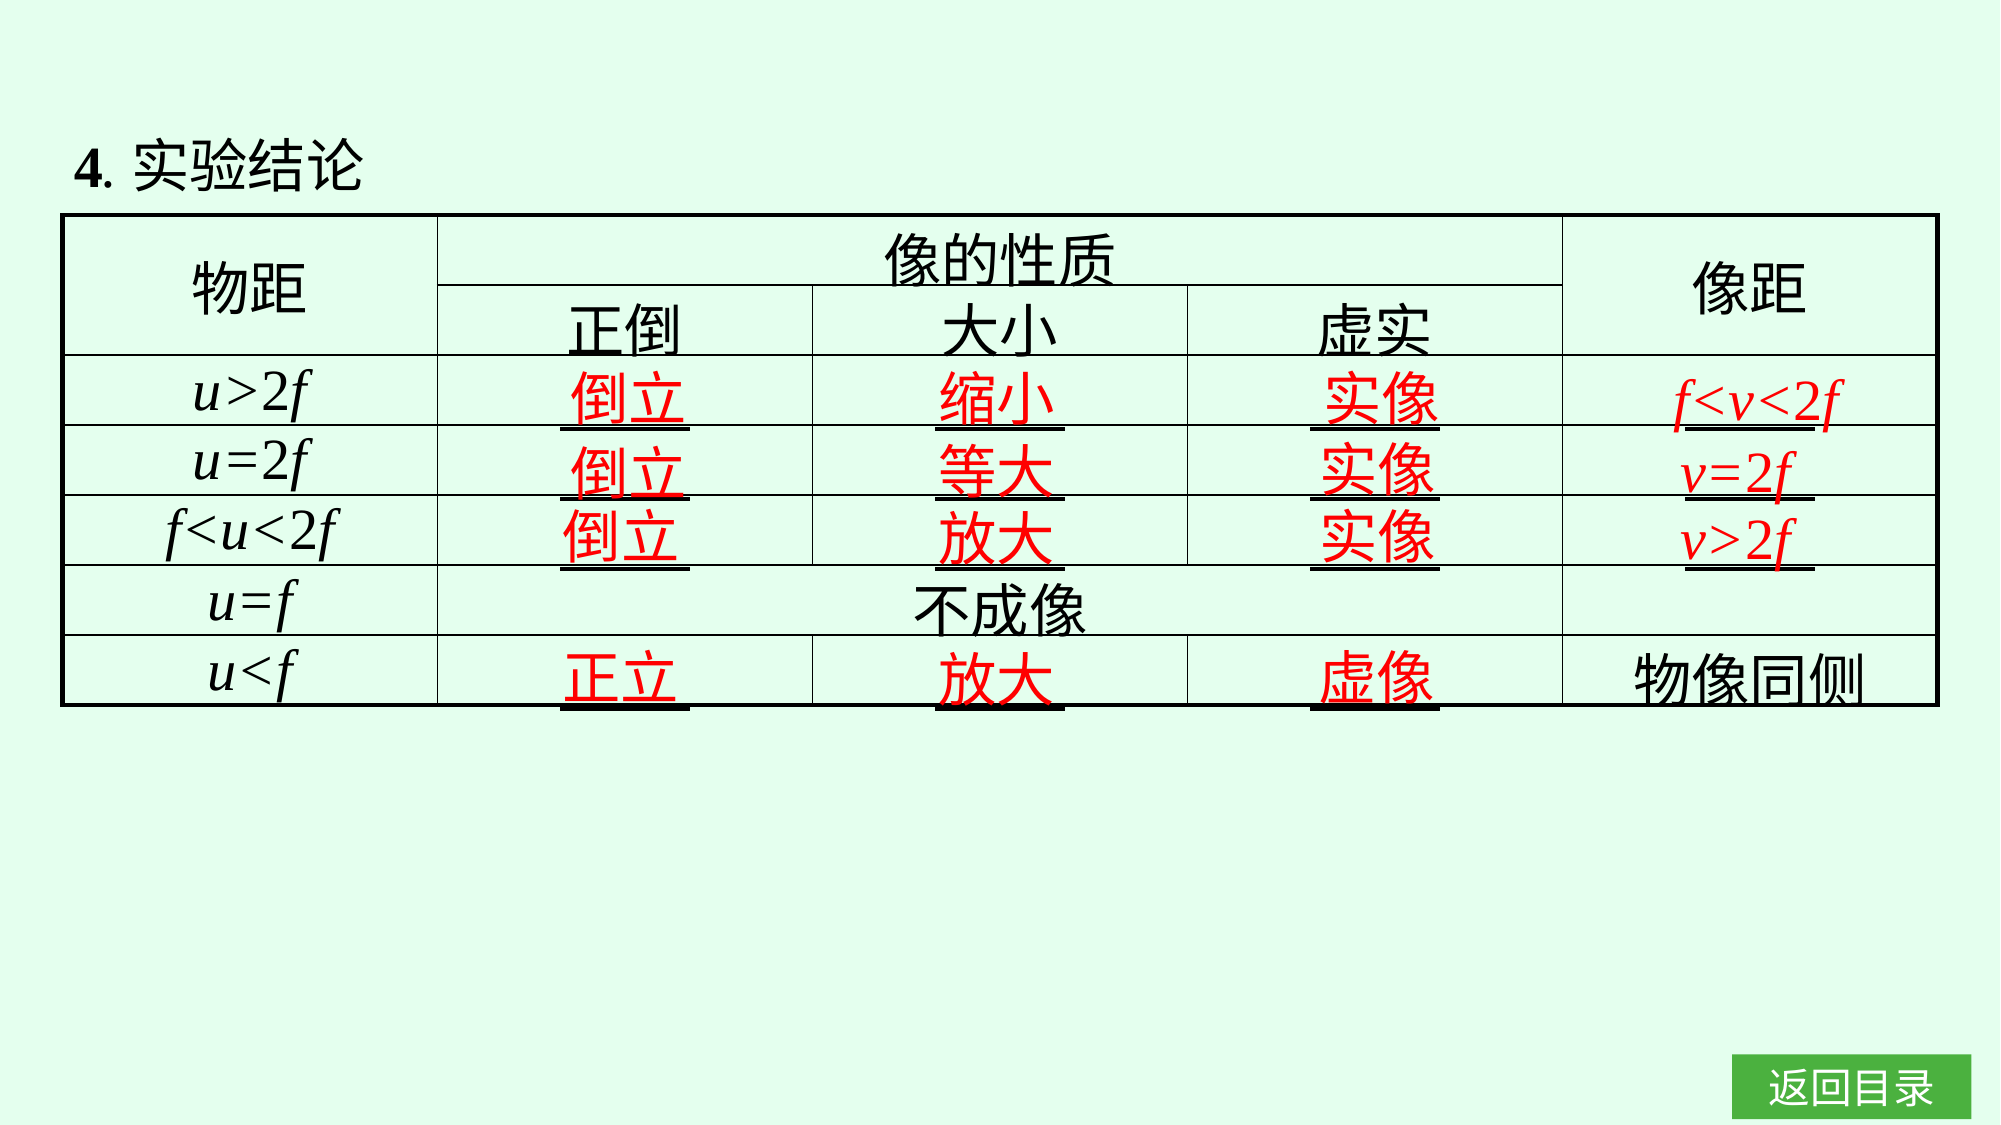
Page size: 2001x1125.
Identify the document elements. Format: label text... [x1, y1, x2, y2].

table_cell [1469, 356, 1562, 424]
table_cell [813, 426, 923, 494]
table_cell [1188, 426, 1304, 494]
text_box 放大 [923, 473, 1070, 580]
text_box 倒立 [548, 472, 708, 578]
text_box 倒立 [555, 334, 715, 408]
text_box 倒立 [555, 408, 715, 514]
text_box 实像 [1309, 333, 1469, 440]
table_cell [1451, 636, 1562, 703]
table_cell [1563, 496, 1665, 564]
table_cell [1070, 636, 1187, 703]
table_cell u=2f [65, 426, 437, 494]
table_cell [813, 496, 923, 564]
table_cell [1869, 356, 1935, 424]
table_cell 正倒 [438, 286, 812, 354]
text_box v>2f [1665, 472, 1806, 579]
text_box 等大 [923, 406, 1070, 473]
table_cell [708, 496, 812, 564]
table_cell [1070, 426, 1187, 494]
table_header 物距 [65, 217, 437, 354]
text_box 虚像 [1303, 612, 1451, 719]
table_cell [1070, 496, 1187, 564]
text_box f<v<2f [1658, 333, 1869, 440]
text_box 缩小 [923, 334, 1070, 406]
table_cell [438, 356, 555, 424]
table_cell [1070, 356, 1187, 424]
table_cell 大小 [813, 286, 1187, 354]
table_cell f<u<2f [65, 496, 437, 564]
table_cell [438, 496, 548, 564]
table_cell [1820, 426, 1935, 494]
table_cell [438, 426, 555, 494]
text_box 放大 [923, 614, 1070, 721]
table_cell [1563, 566, 1935, 634]
table_cell [813, 636, 923, 703]
text_box 4.实验结论 [58, 101, 393, 207]
table_header 像距 [1563, 217, 1935, 354]
table_cell [1188, 636, 1303, 703]
table_cell [813, 356, 923, 424]
table_cell [1465, 426, 1562, 494]
table_cell [1188, 496, 1304, 564]
table_cell [1806, 496, 1935, 564]
table_cell 虚实 [1188, 286, 1562, 354]
table_cell [694, 636, 812, 703]
table_cell u<f [65, 636, 437, 703]
text_box v=2f [1665, 405, 1820, 512]
text_box 实像 [1304, 471, 1465, 578]
text_box 正立 [547, 613, 694, 719]
table_cell [438, 636, 547, 703]
table_cell 物像同侧 [1563, 636, 1935, 703]
table_cell [715, 426, 812, 494]
table_cell [715, 356, 812, 424]
table_cell u=f [65, 566, 437, 634]
table_cell [1563, 356, 1658, 424]
table_cell [1563, 426, 1665, 494]
table_cell [1465, 496, 1562, 564]
table_cell u>2f [65, 356, 437, 424]
table_header 像的性质 [438, 217, 1562, 284]
text_box 实像 [1304, 404, 1465, 471]
table_cell [1188, 356, 1309, 424]
table_cell 不成像 [438, 566, 1562, 634]
